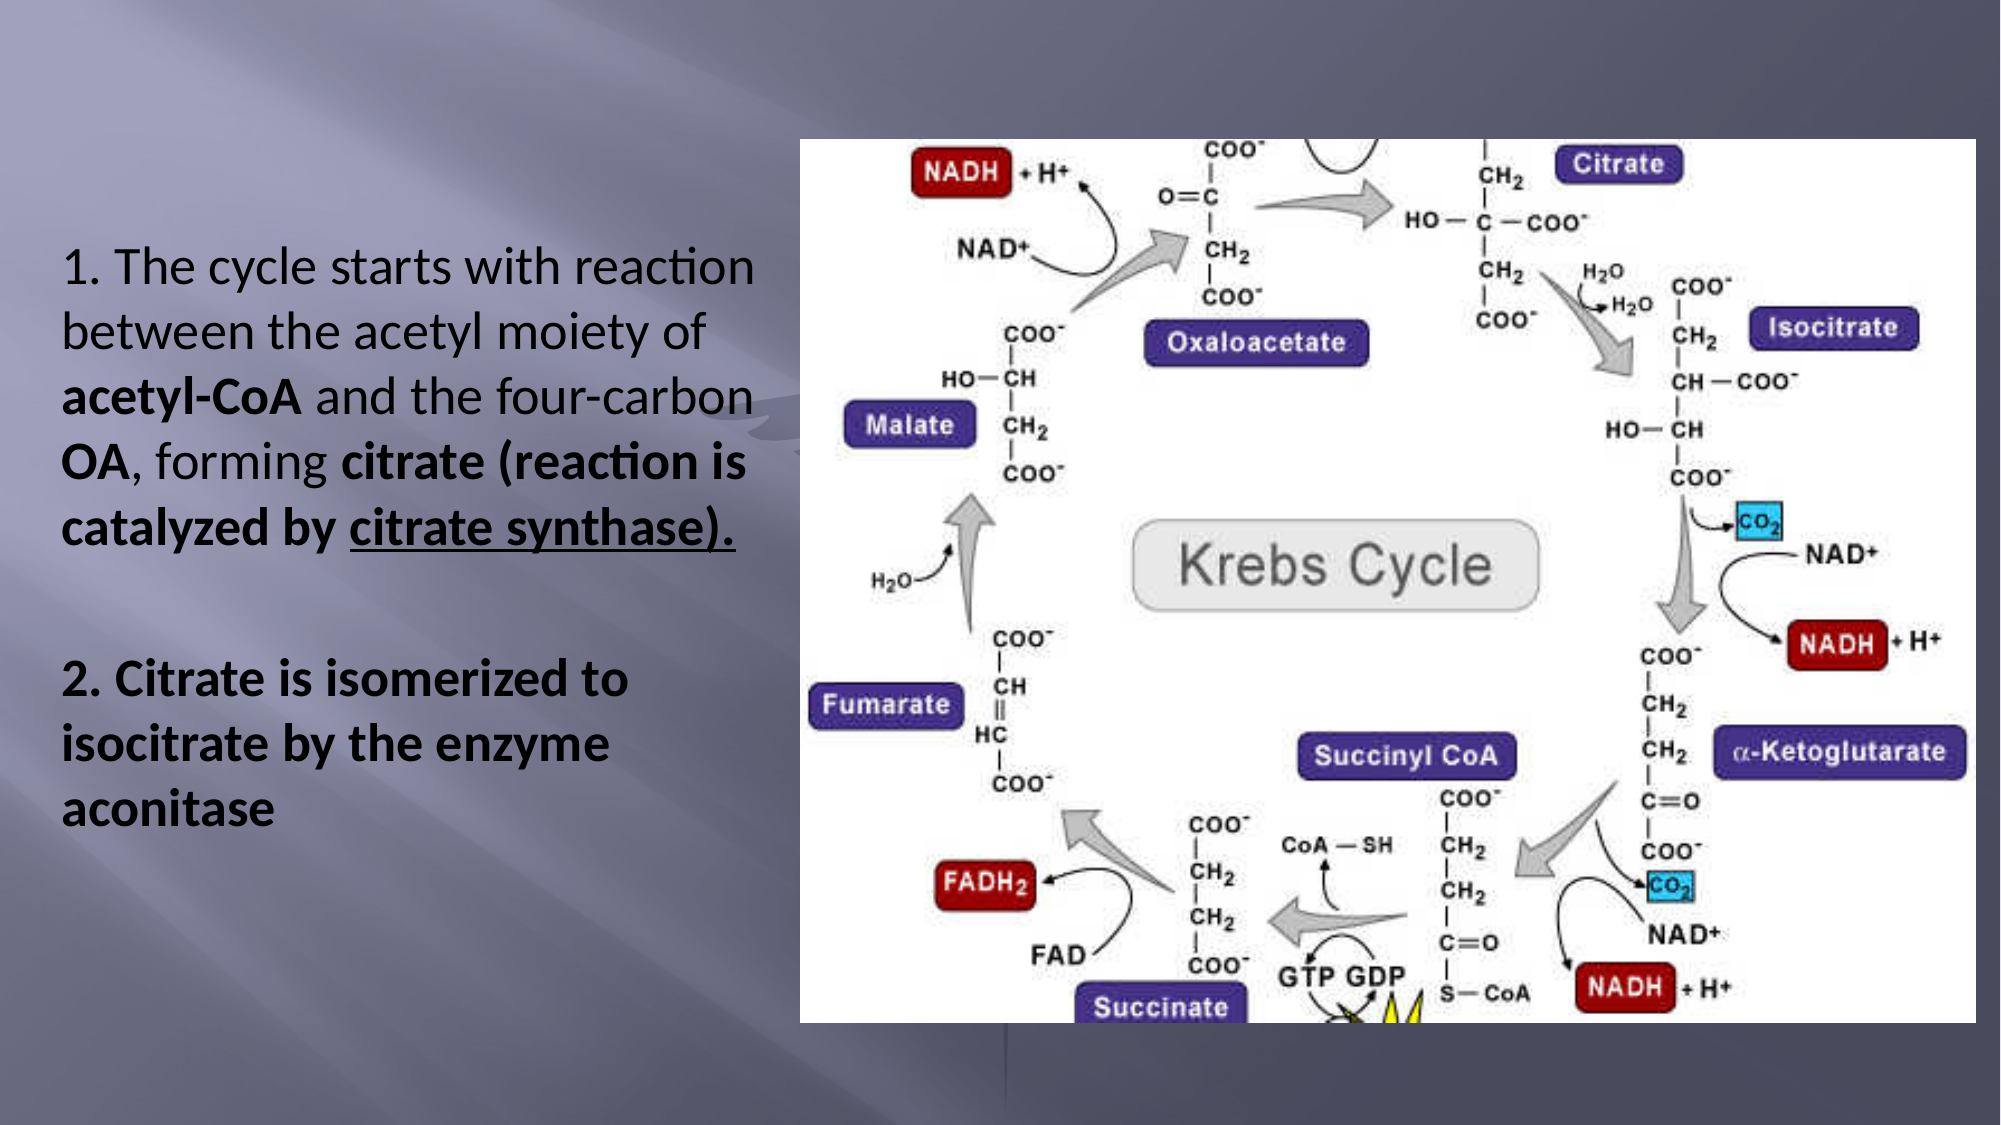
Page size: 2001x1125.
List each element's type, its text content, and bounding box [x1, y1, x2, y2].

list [800, 139, 1976, 1023]
list 1. The cycle starts with reaction between the acetyl moiety of acetyl-CoA and the four-carbon OA, forming citrate (reaction is catalyzed by citrate synthase). 2. Citrate is isomerized to isocitrate by the enzyme aconitase [24, 222, 800, 966]
